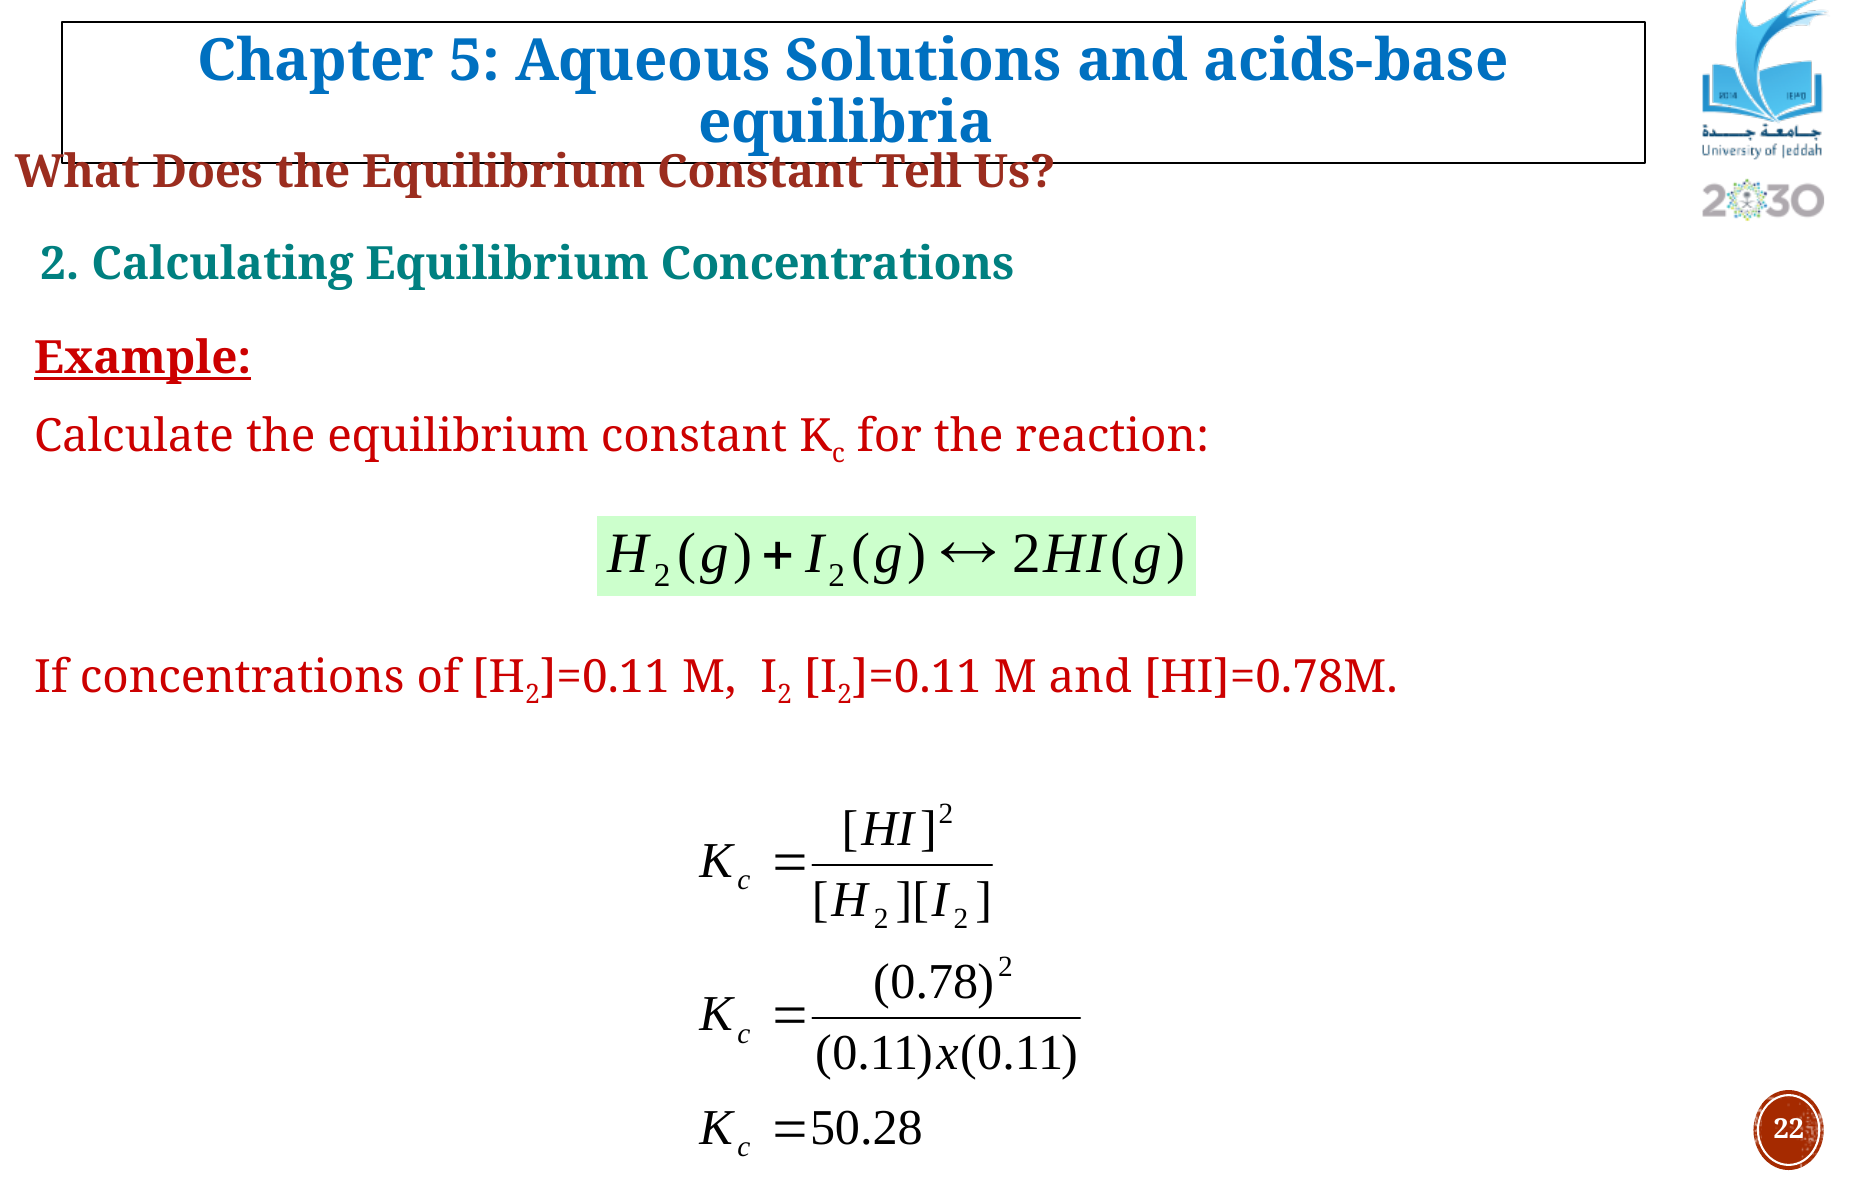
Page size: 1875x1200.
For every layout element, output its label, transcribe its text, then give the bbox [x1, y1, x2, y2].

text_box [692, 794, 1091, 1168]
text_box Example: Calculate the equilibrium constant Kc for the reaction: If concentrations of [H2]=0.11 M, I2 [I2]=0.11 M and [HI]=0.78M. [19, 320, 1875, 717]
text_box Chapter 5: Aqueous Solutions and acids-base equilibria [61, 21, 1646, 164]
picture [1681, 0, 1846, 227]
text_box 2. Calculating Equilibrium Concentrations [25, 226, 1406, 297]
text_box What Does the Equilibrium Constant Tell Us? [0, 134, 1092, 205]
slide_number 22 [1739, 1097, 1838, 1162]
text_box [600, 519, 1194, 594]
